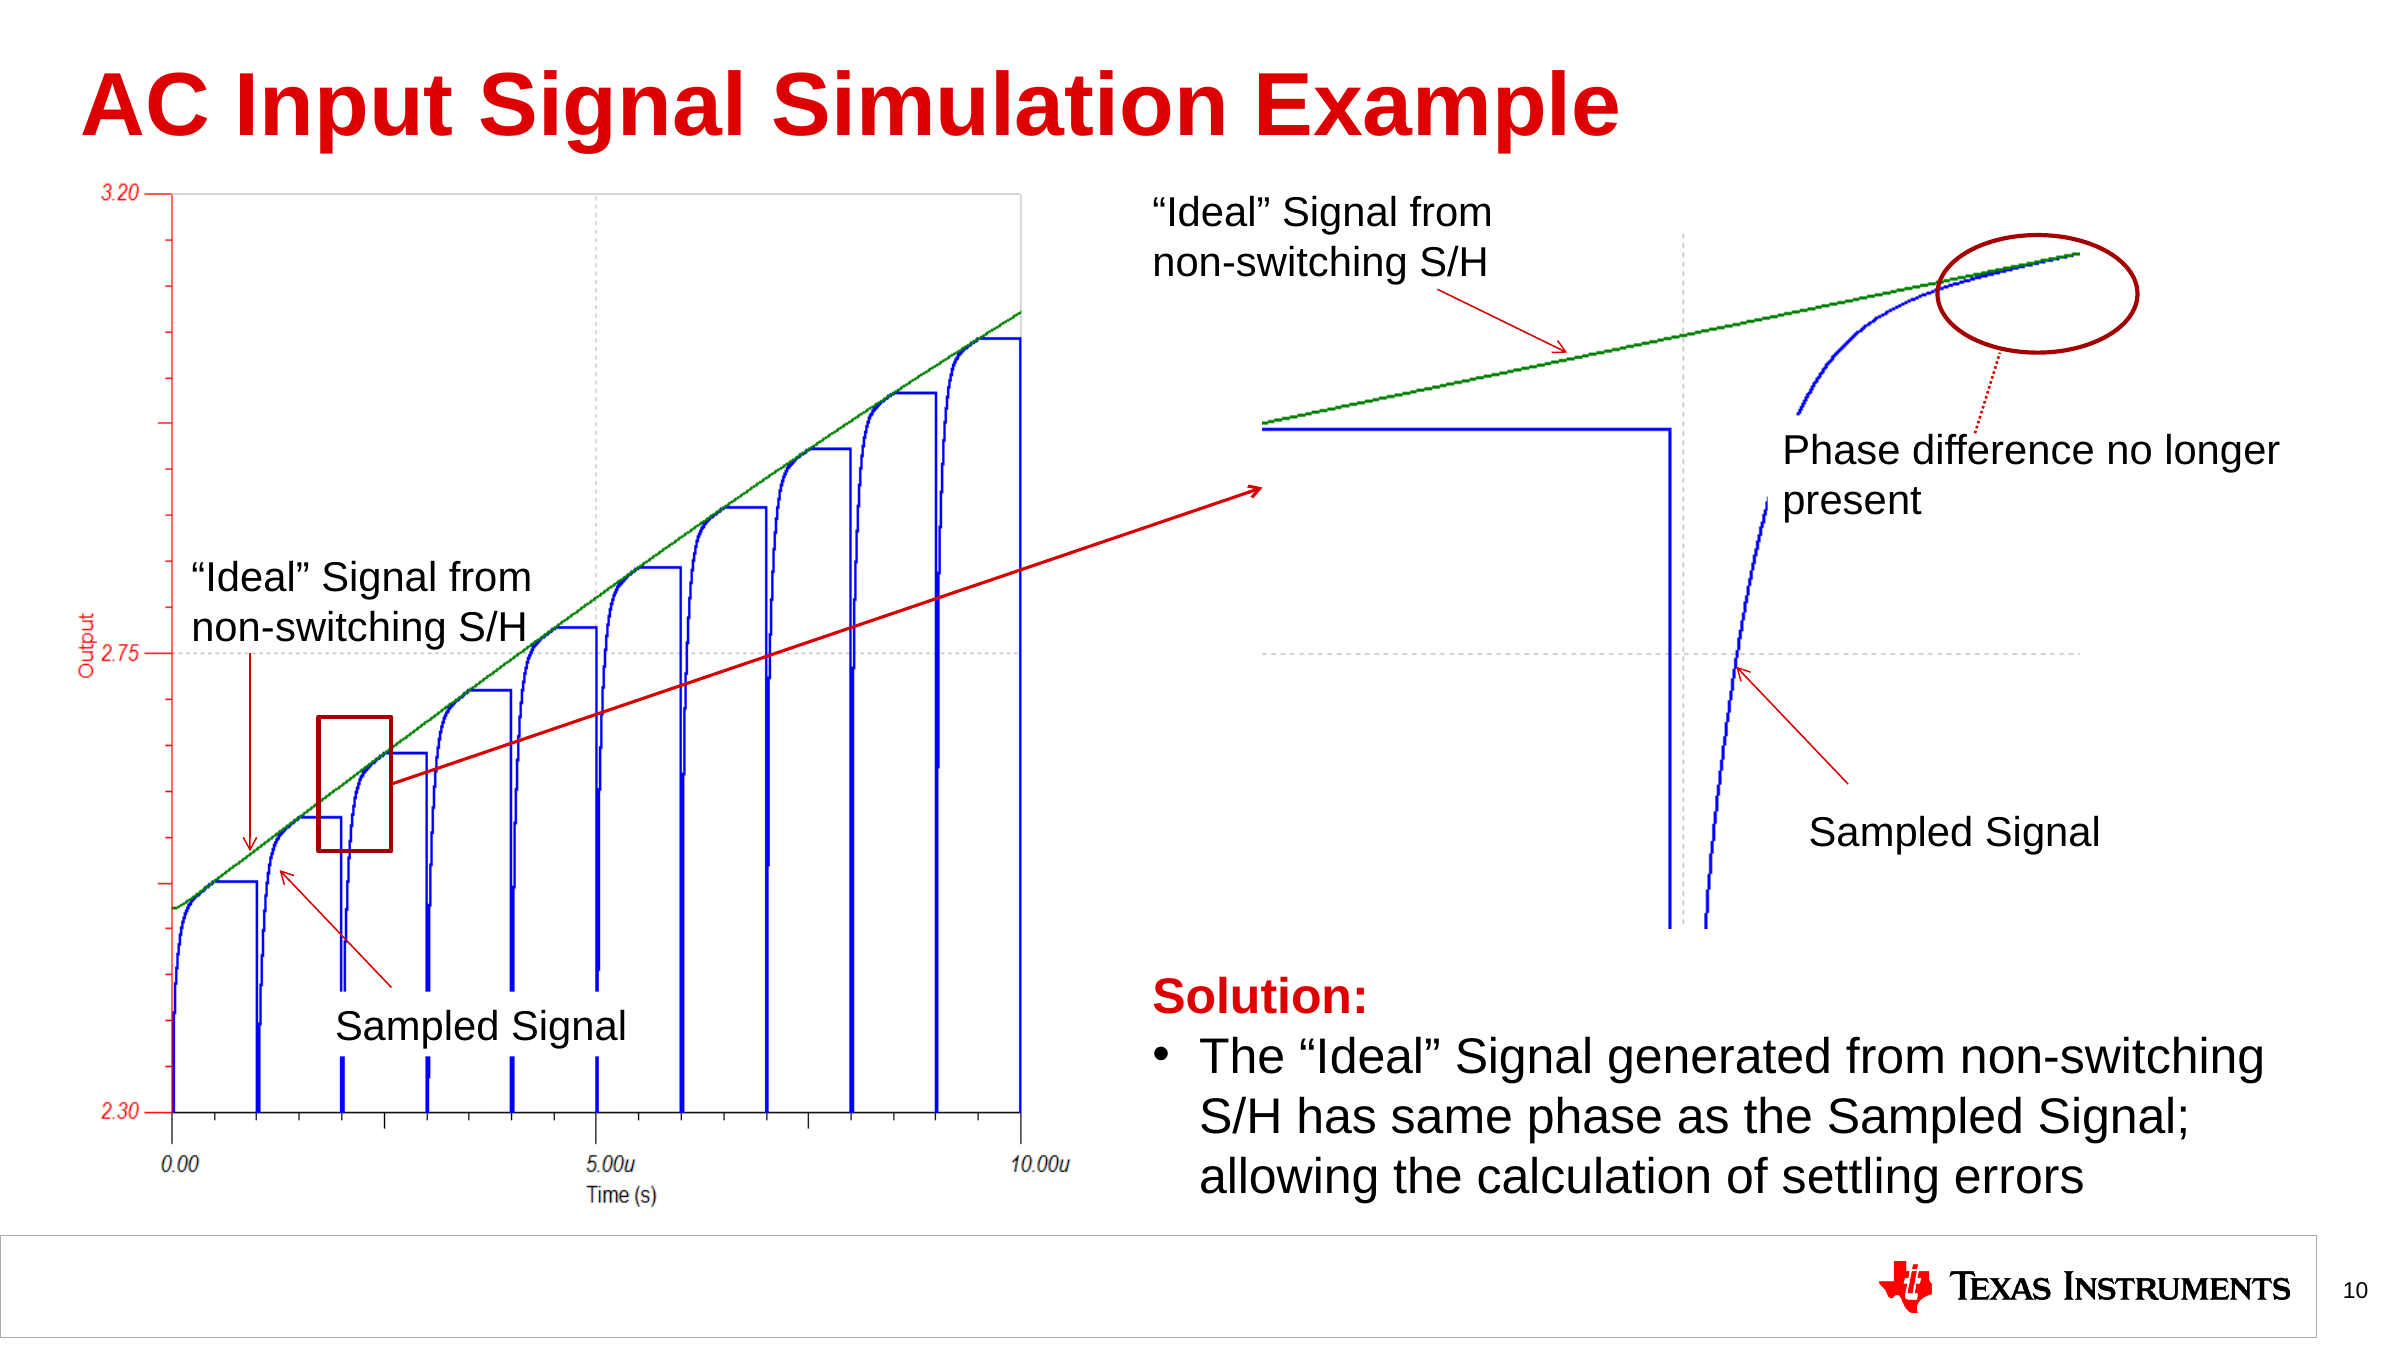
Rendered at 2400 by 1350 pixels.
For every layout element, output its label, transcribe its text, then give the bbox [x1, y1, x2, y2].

text_box “Ideal” Signal from non-switching S/H [1137, 176, 1567, 292]
title AC Input Signal Simulation Example [60, 27, 2282, 189]
text_box [2082, 238, 2140, 349]
picture [1879, 1307, 2290, 1313]
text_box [1736, 666, 1849, 785]
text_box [279, 869, 392, 988]
picture [74, 174, 1101, 1214]
slide_number 10 [1828, 1265, 2389, 1307]
text_box Solution: The “Ideal” Signal generated from non-switching S/H has same phase as the Sampled Signal; allowing the calculation of settling errors [1137, 956, 2338, 1211]
picture [1879, 1261, 2290, 1265]
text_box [1437, 288, 1568, 353]
text_box Sampled Signal [2083, 797, 2116, 863]
text_box Phase difference no longer present [2083, 415, 2308, 581]
picture [1262, 234, 2080, 929]
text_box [391, 487, 1257, 785]
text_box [1974, 352, 2001, 434]
